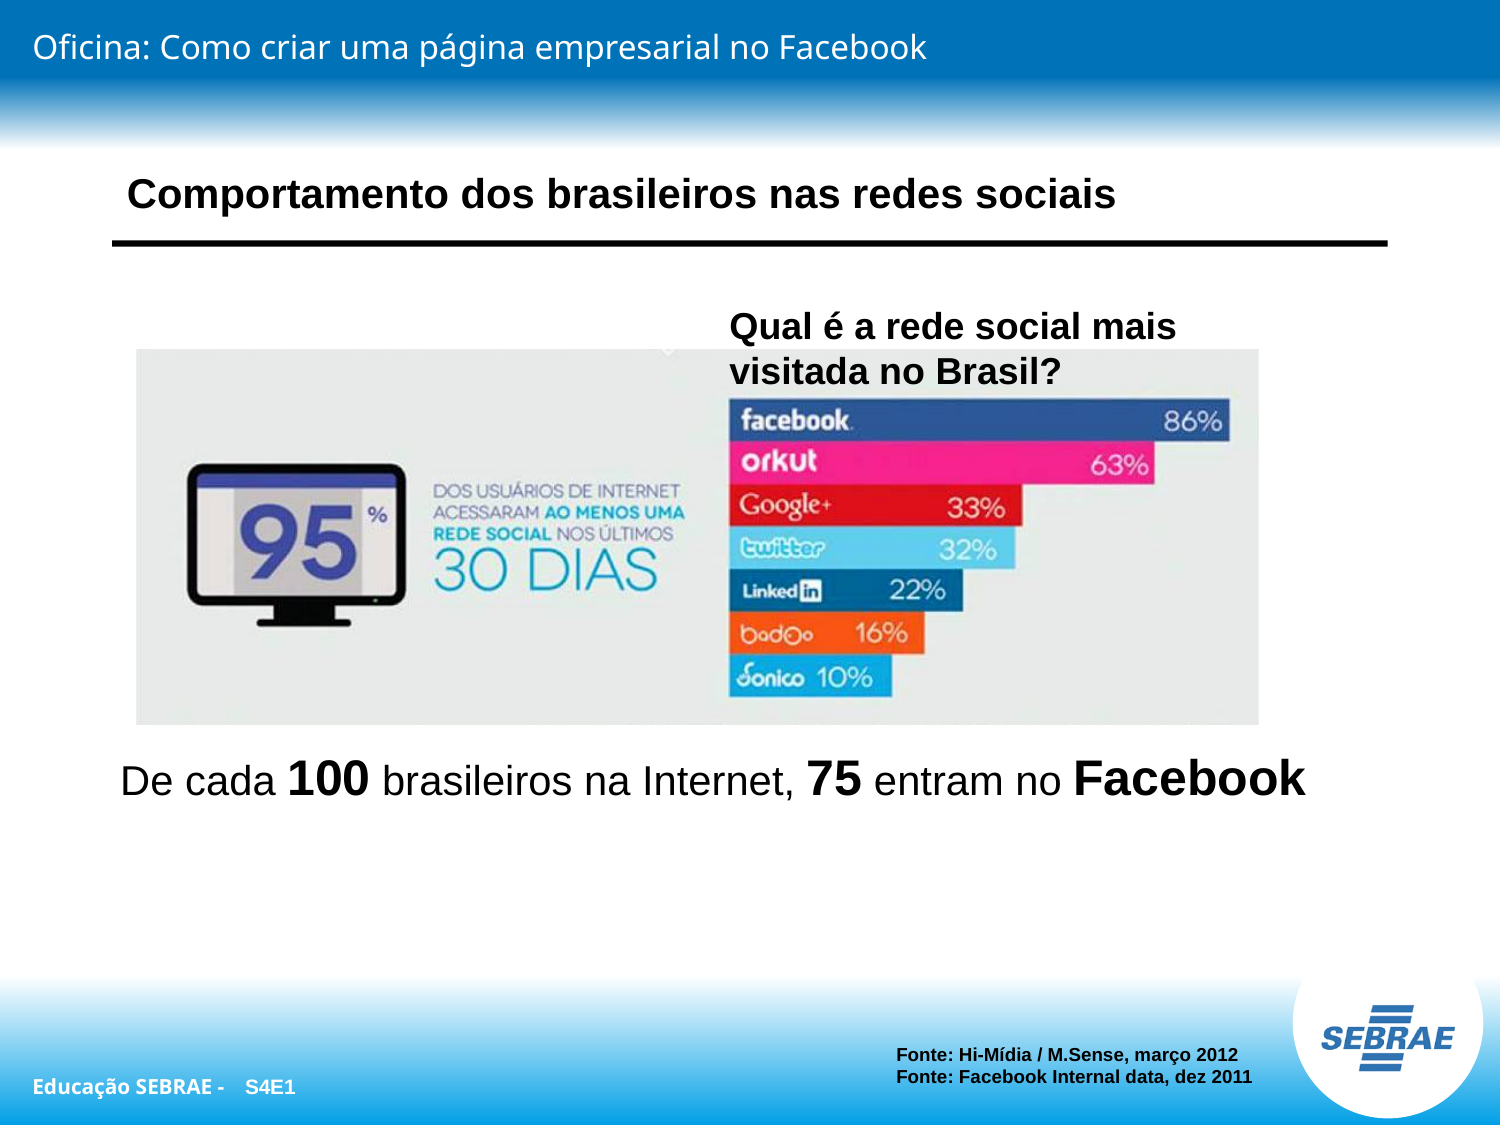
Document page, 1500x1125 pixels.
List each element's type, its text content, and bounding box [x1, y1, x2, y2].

text_box Qual é a rede social mais visitada no Brasil? [714, 294, 1294, 400]
text_box De cada 100 brasileiros na Internet, 75 entram no Facebook [105, 738, 1383, 813]
picture [135, 349, 1260, 726]
text_box Fonte: Hi-Mídia / M.Sense, março 2012 Fonte: Facebook Internal data, dez 2011 [881, 1034, 1268, 1095]
text_box Comportamento dos brasileiros nas redes sociais [112, 159, 1164, 225]
text_box S4E1 [230, 1065, 337, 1106]
picture [1316, 999, 1463, 1076]
